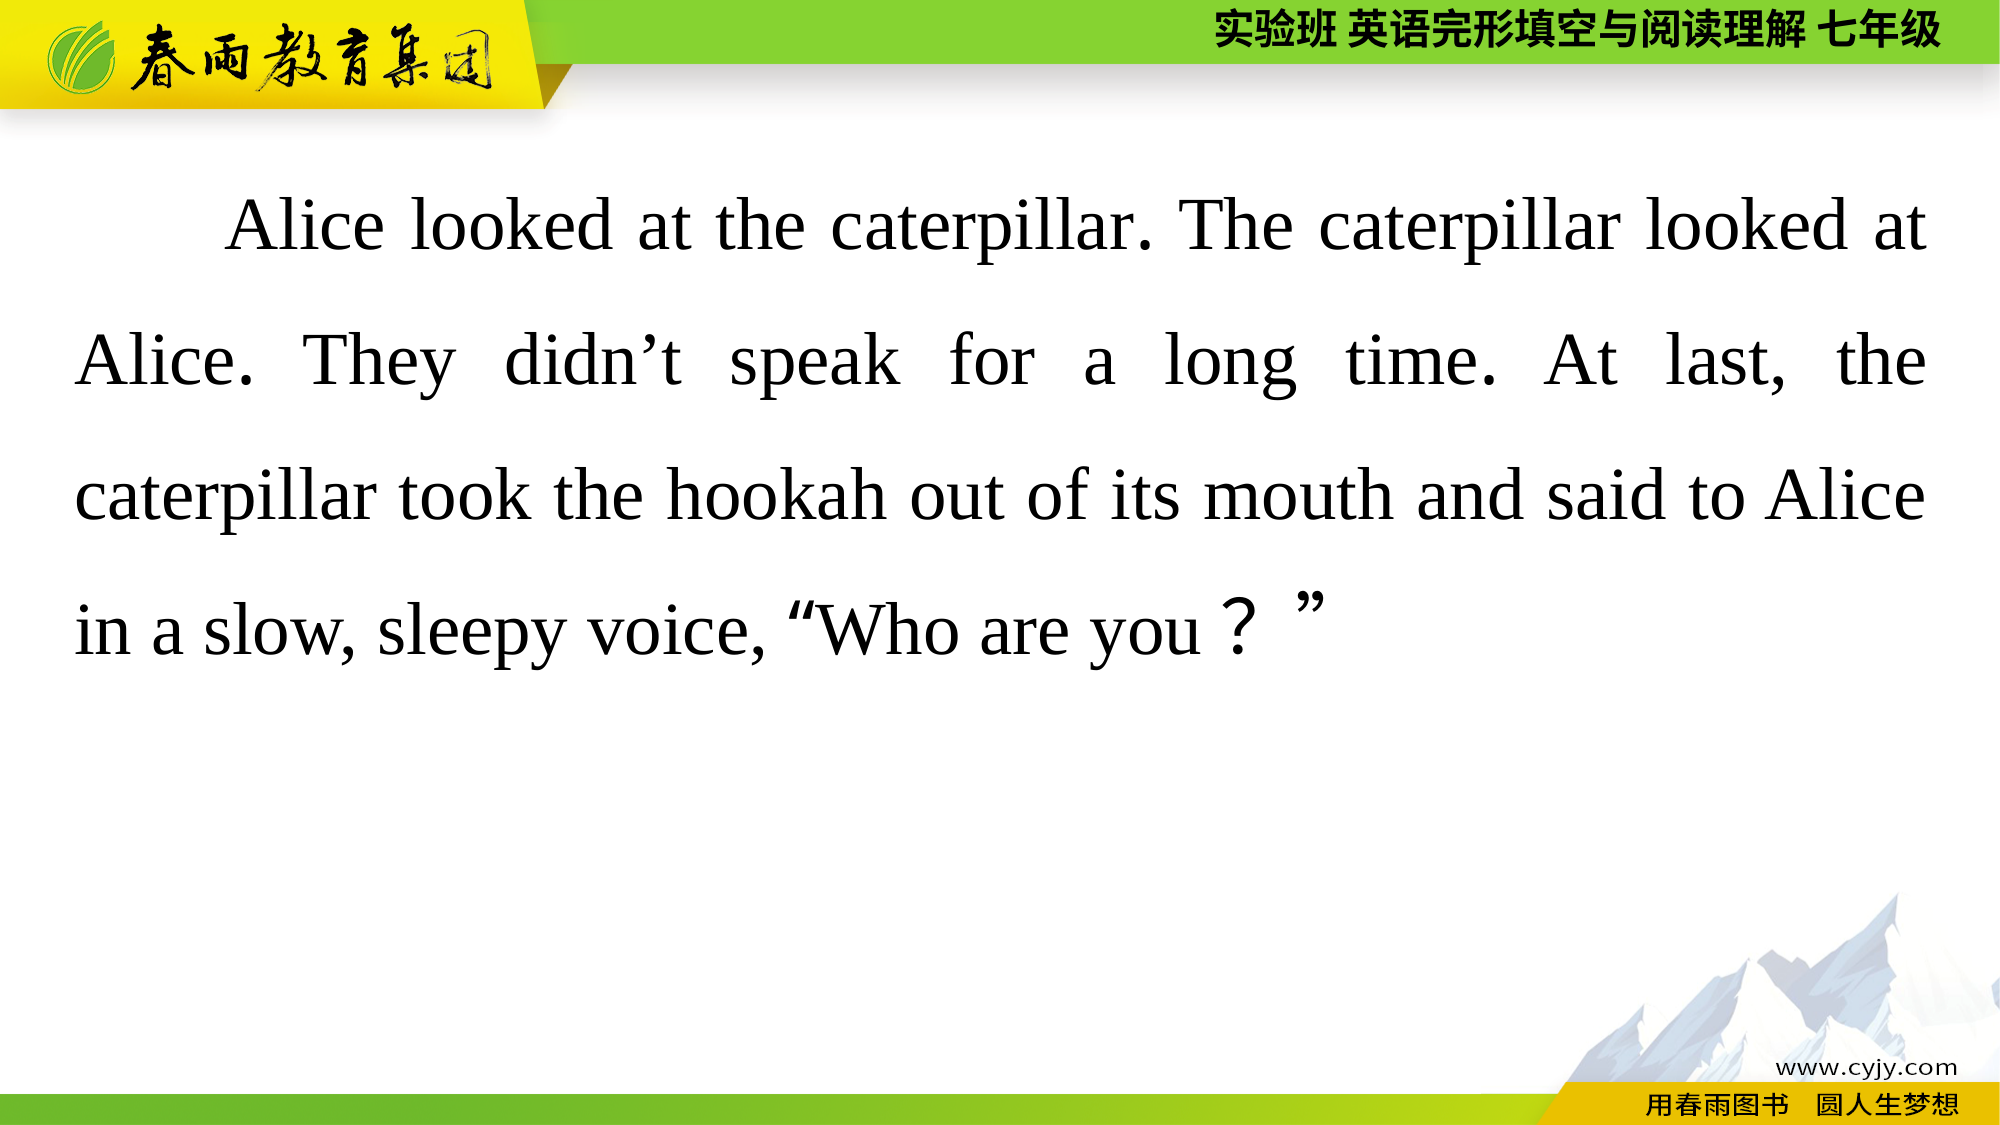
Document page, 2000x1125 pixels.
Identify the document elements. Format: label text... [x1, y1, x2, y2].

list Alice looked at the caterpillar. The caterpillar looked at Alice. They didn’t speak for a long time. At last, the caterpillar took the hookah out of its mouth and said to Alice in a slow, sleepy voice, “Who are you？” [59, 122, 1944, 683]
picture [0, 0, 2000, 1125]
